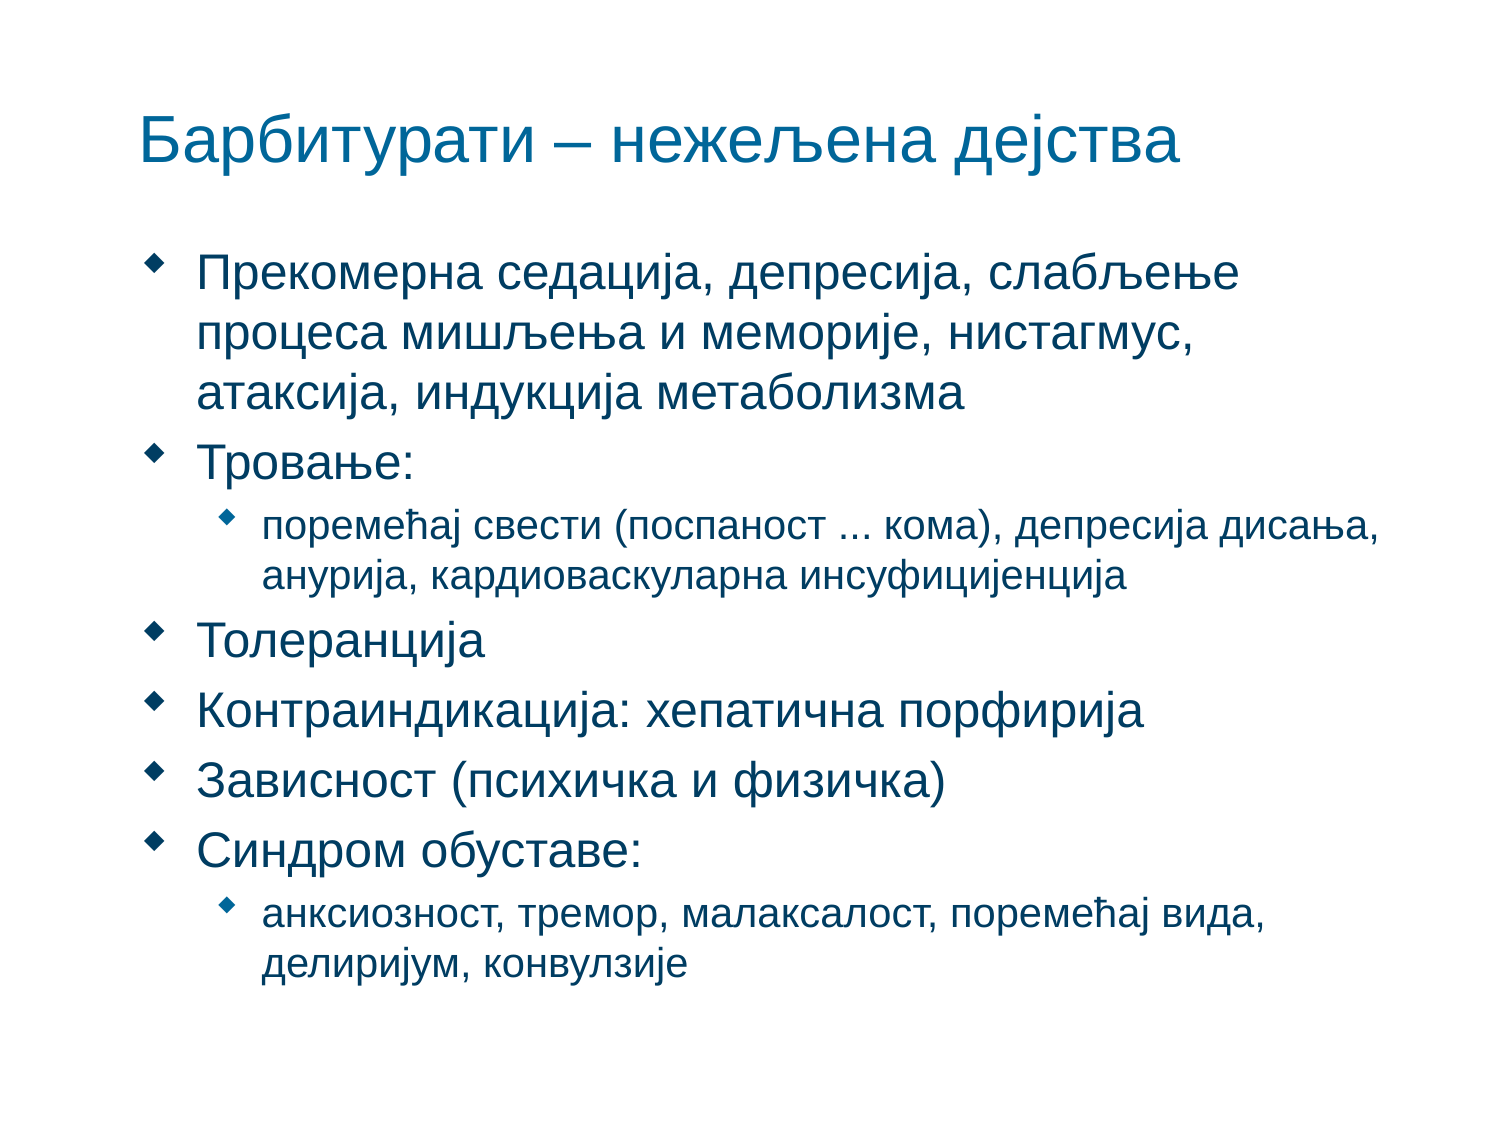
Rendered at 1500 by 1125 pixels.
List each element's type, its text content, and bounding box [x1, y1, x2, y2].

title Барбитурати – нежељена дејства [123, 0, 1400, 184]
list Прекомерна седација, депресија, слабљење процеса мишљења и меморије, нистагмус, атаксија, индукција метаболизма Тровање: поремећај свести (поспаност ... кома), депресија дисања, анурија, кардиоваскуларна инсуфицијенција Толеранција Контраиндикација: хепатична порфирија Зависност (психичка и физичка) Синдром обуставе: анксиозност, тремор, малаксалост, поремећај вида, делиријум, конвулзије [124, 231, 1400, 1026]
